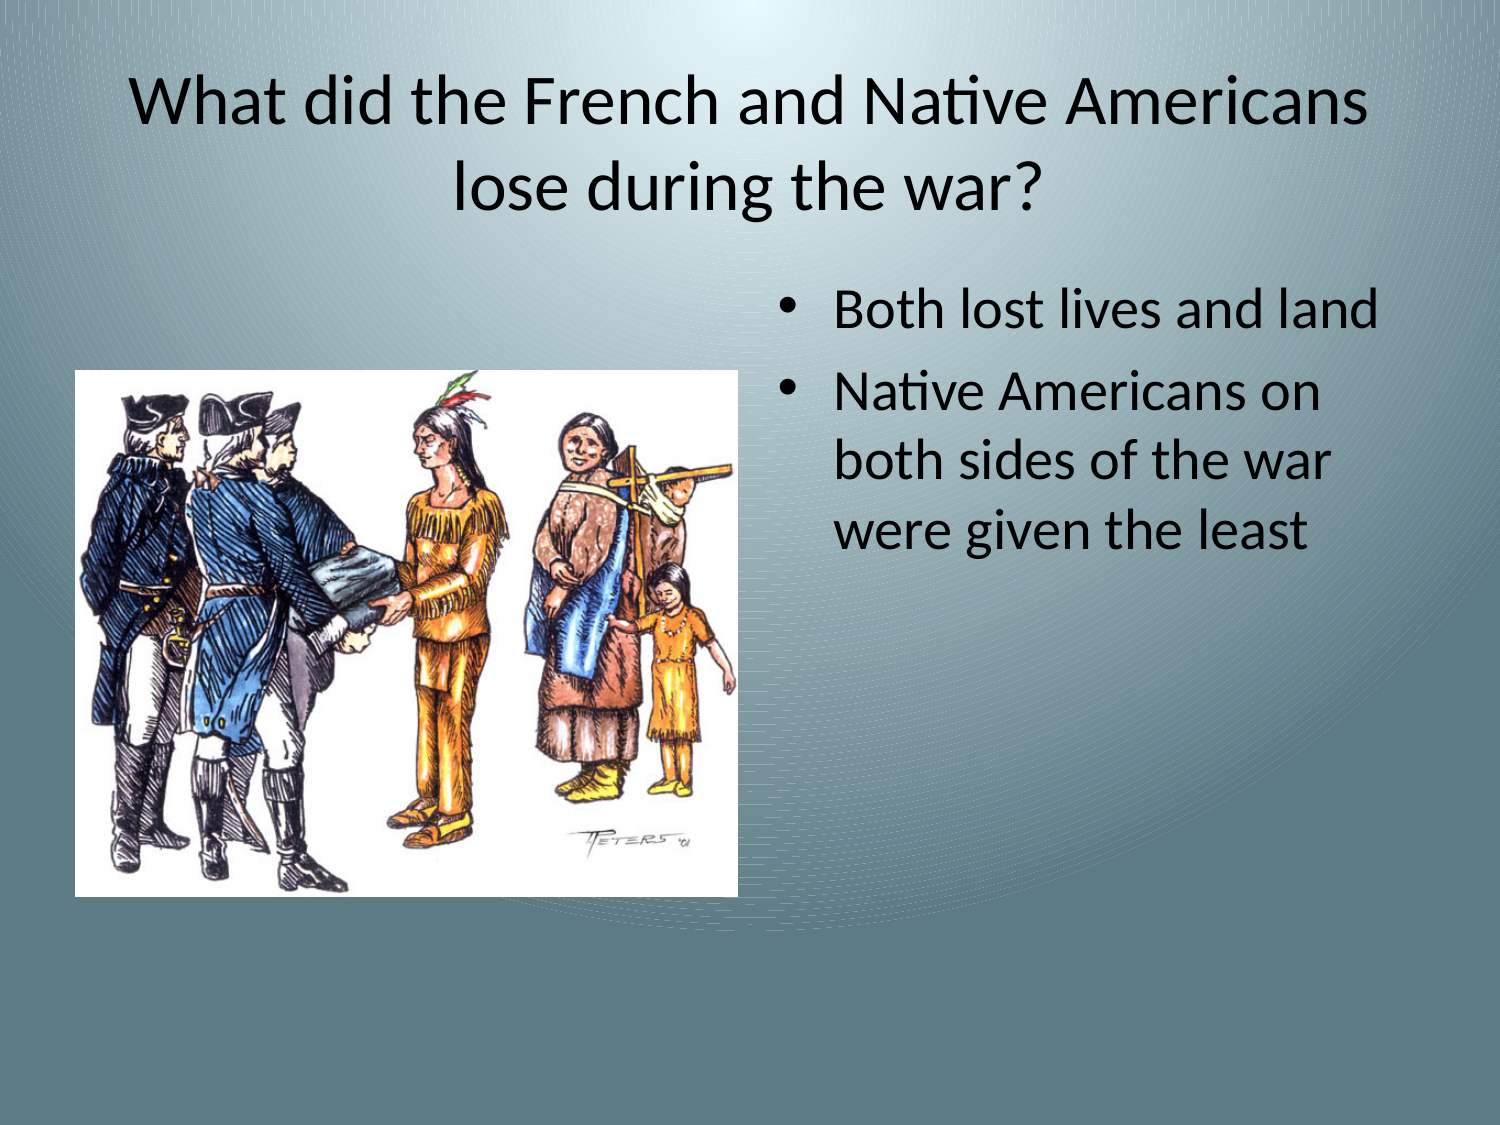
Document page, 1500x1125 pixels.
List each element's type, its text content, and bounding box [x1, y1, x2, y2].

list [74, 262, 738, 1006]
list Both lost lives and land Native Americans on both sides of the war were given the least [762, 262, 1425, 1005]
title What did the French and Native Americans lose during the war? [75, 45, 1425, 233]
